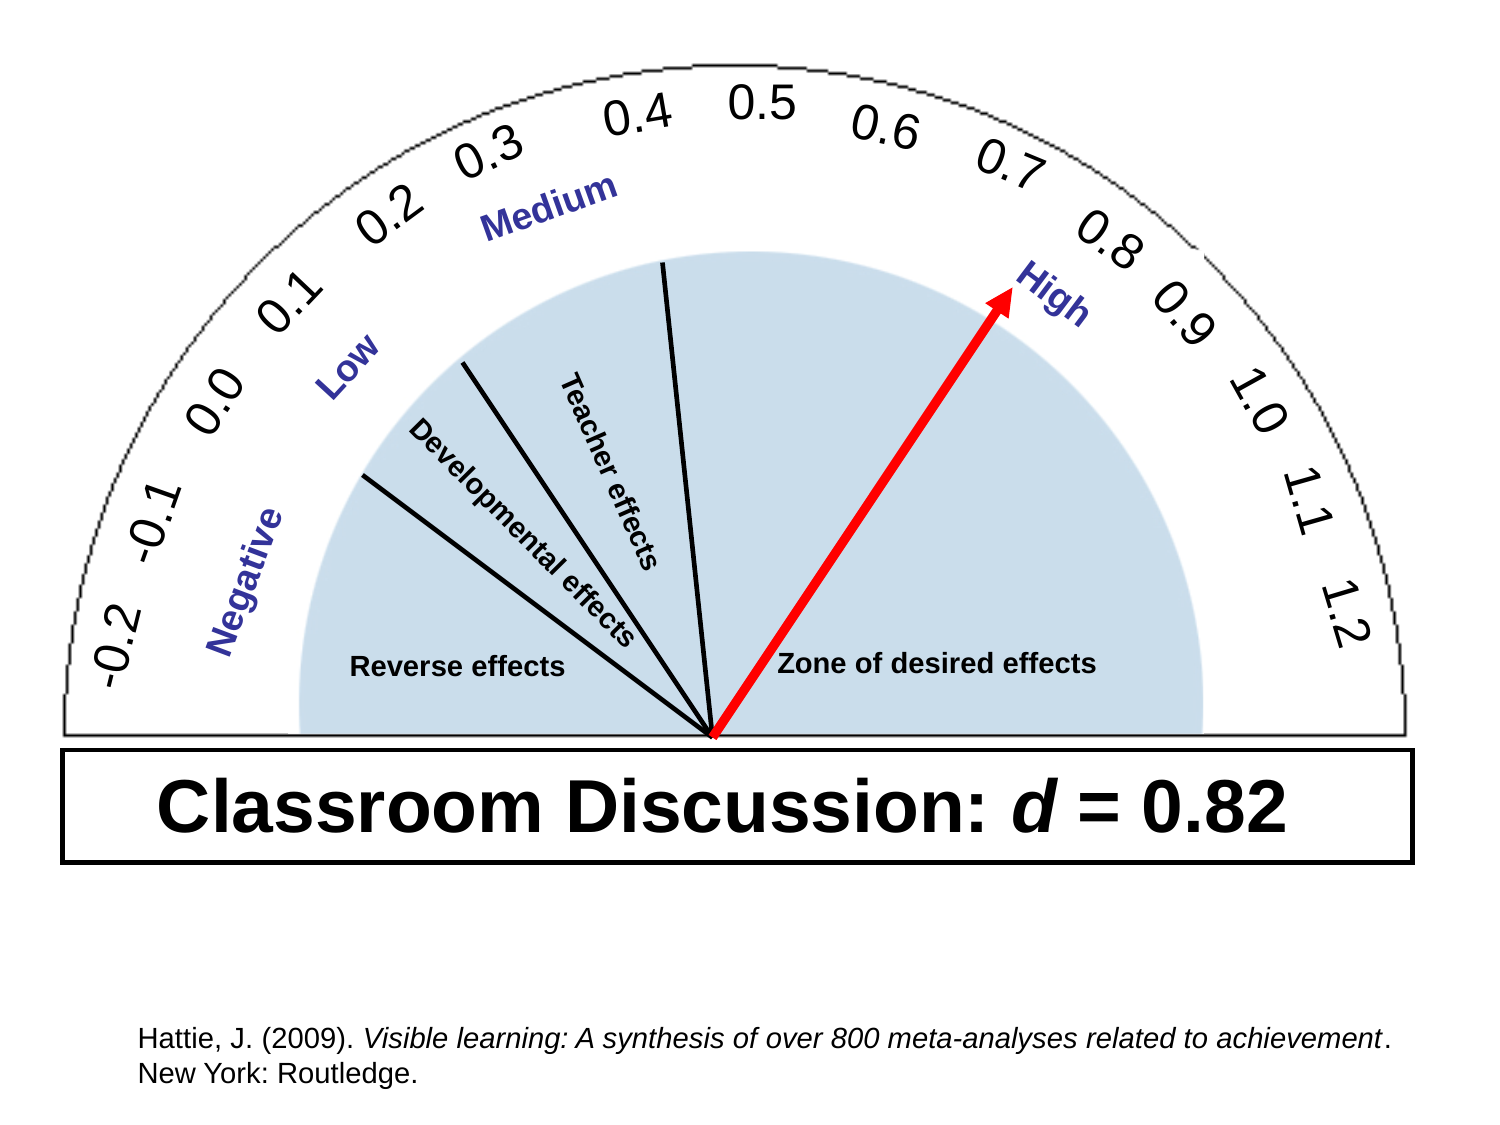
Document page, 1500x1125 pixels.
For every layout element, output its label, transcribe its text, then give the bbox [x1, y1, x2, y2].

text_box [992, 760, 1413, 863]
picture [0, 33, 1451, 951]
text_box Classroom Discussion: d = 0.82 [142, 760, 498, 855]
text_box Hattie, J. (2009). Visible learning: A synthesis of over 800 meta-analyses related to achievement. New York: Routledge. [123, 1012, 1416, 1098]
text_box Classroom Discussion: d = 0.82 [992, 760, 1303, 855]
text_box [62, 760, 498, 863]
